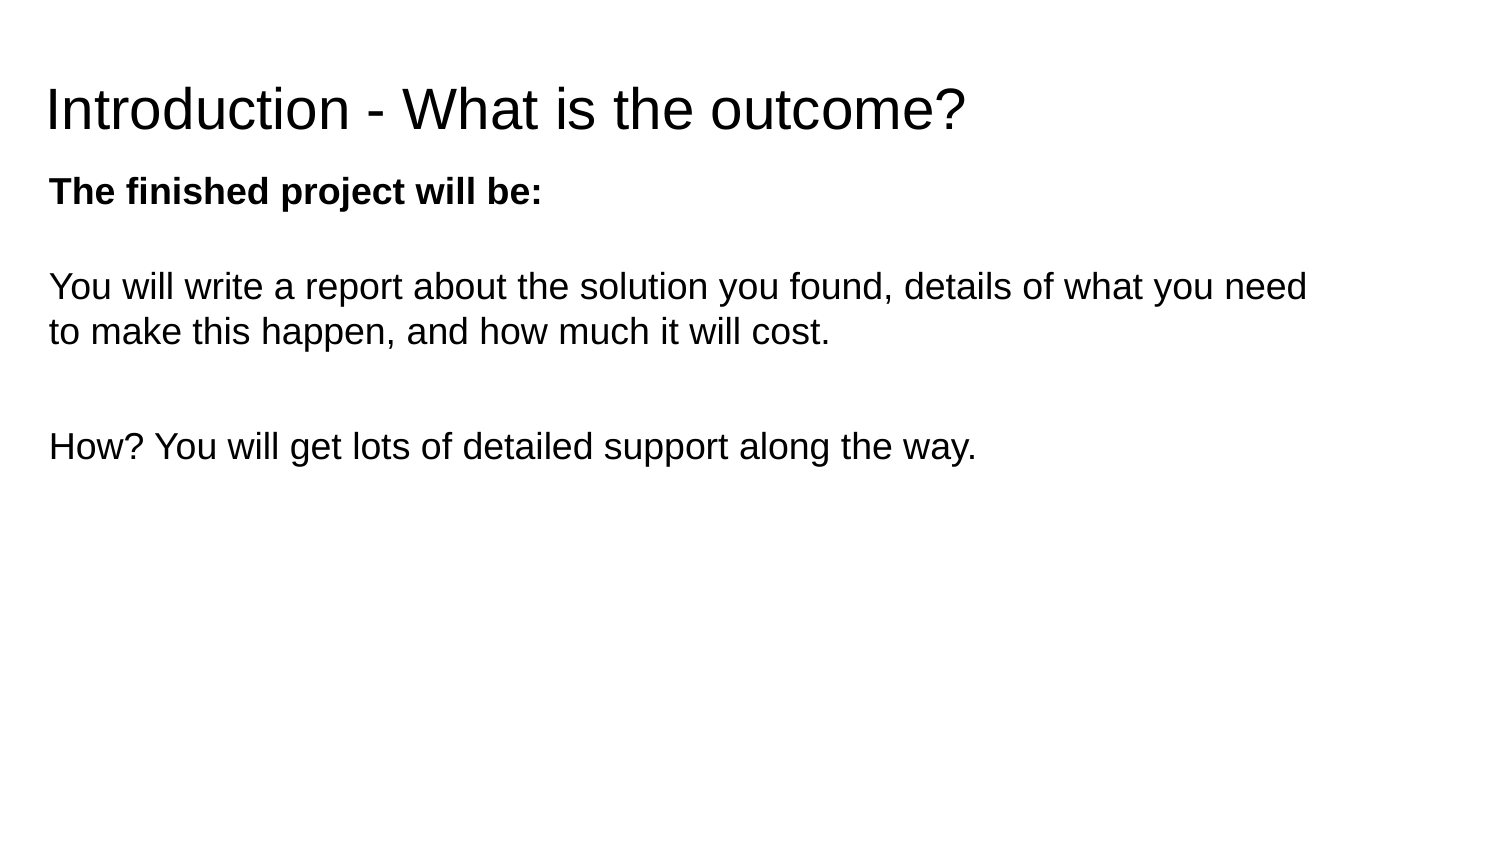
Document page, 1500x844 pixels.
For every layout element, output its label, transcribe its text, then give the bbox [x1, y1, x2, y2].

list The finished project will be: You will write a report about the solution you found, details of what you need to make this happen, and how much it will cost. How? You will get lots of detailed support along the way. [34, 159, 1340, 828]
title Introduction - What is the outcome? [38, 39, 1416, 142]
